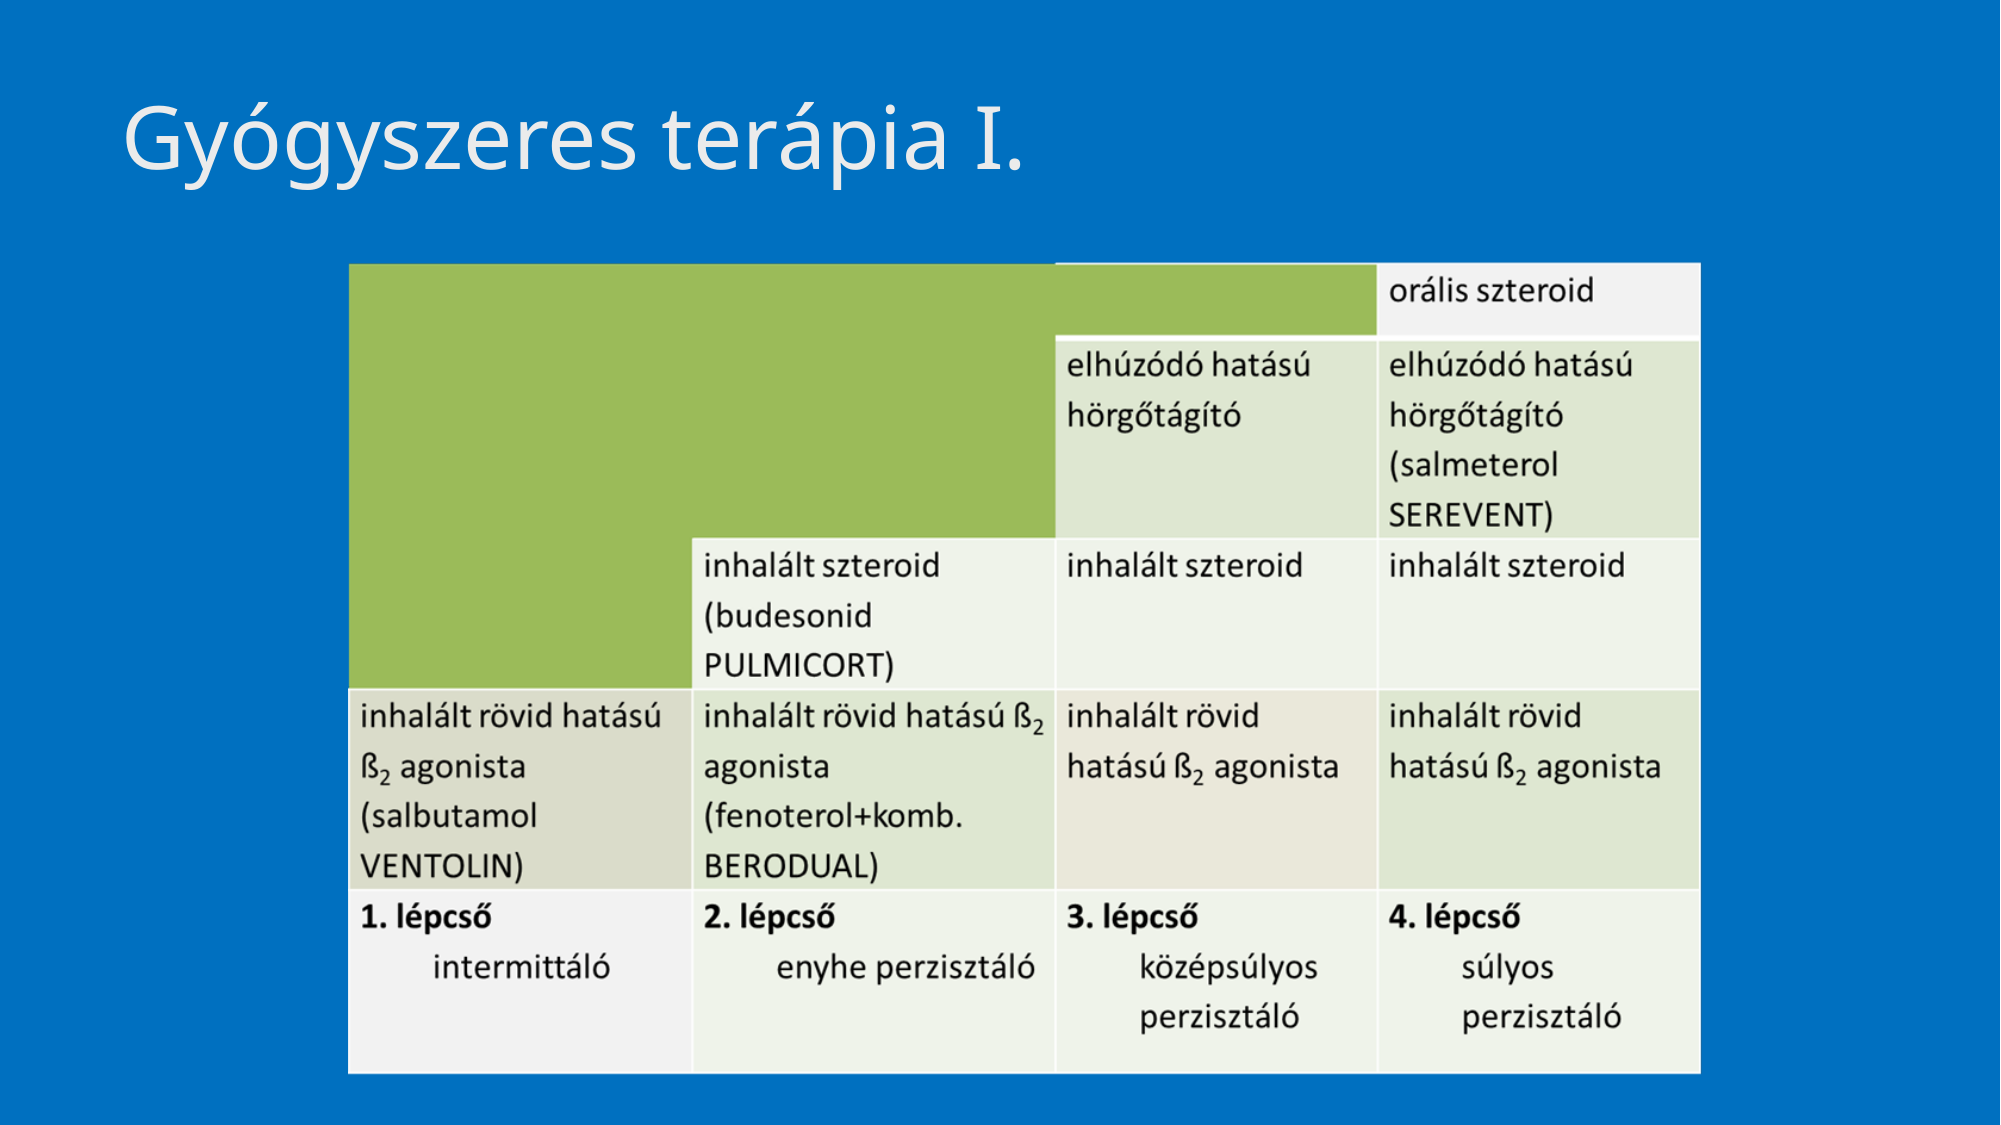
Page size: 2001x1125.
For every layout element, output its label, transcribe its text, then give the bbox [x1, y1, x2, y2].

title Gyógyszeres terápia I. [106, 74, 1649, 304]
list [347, 255, 1705, 1075]
